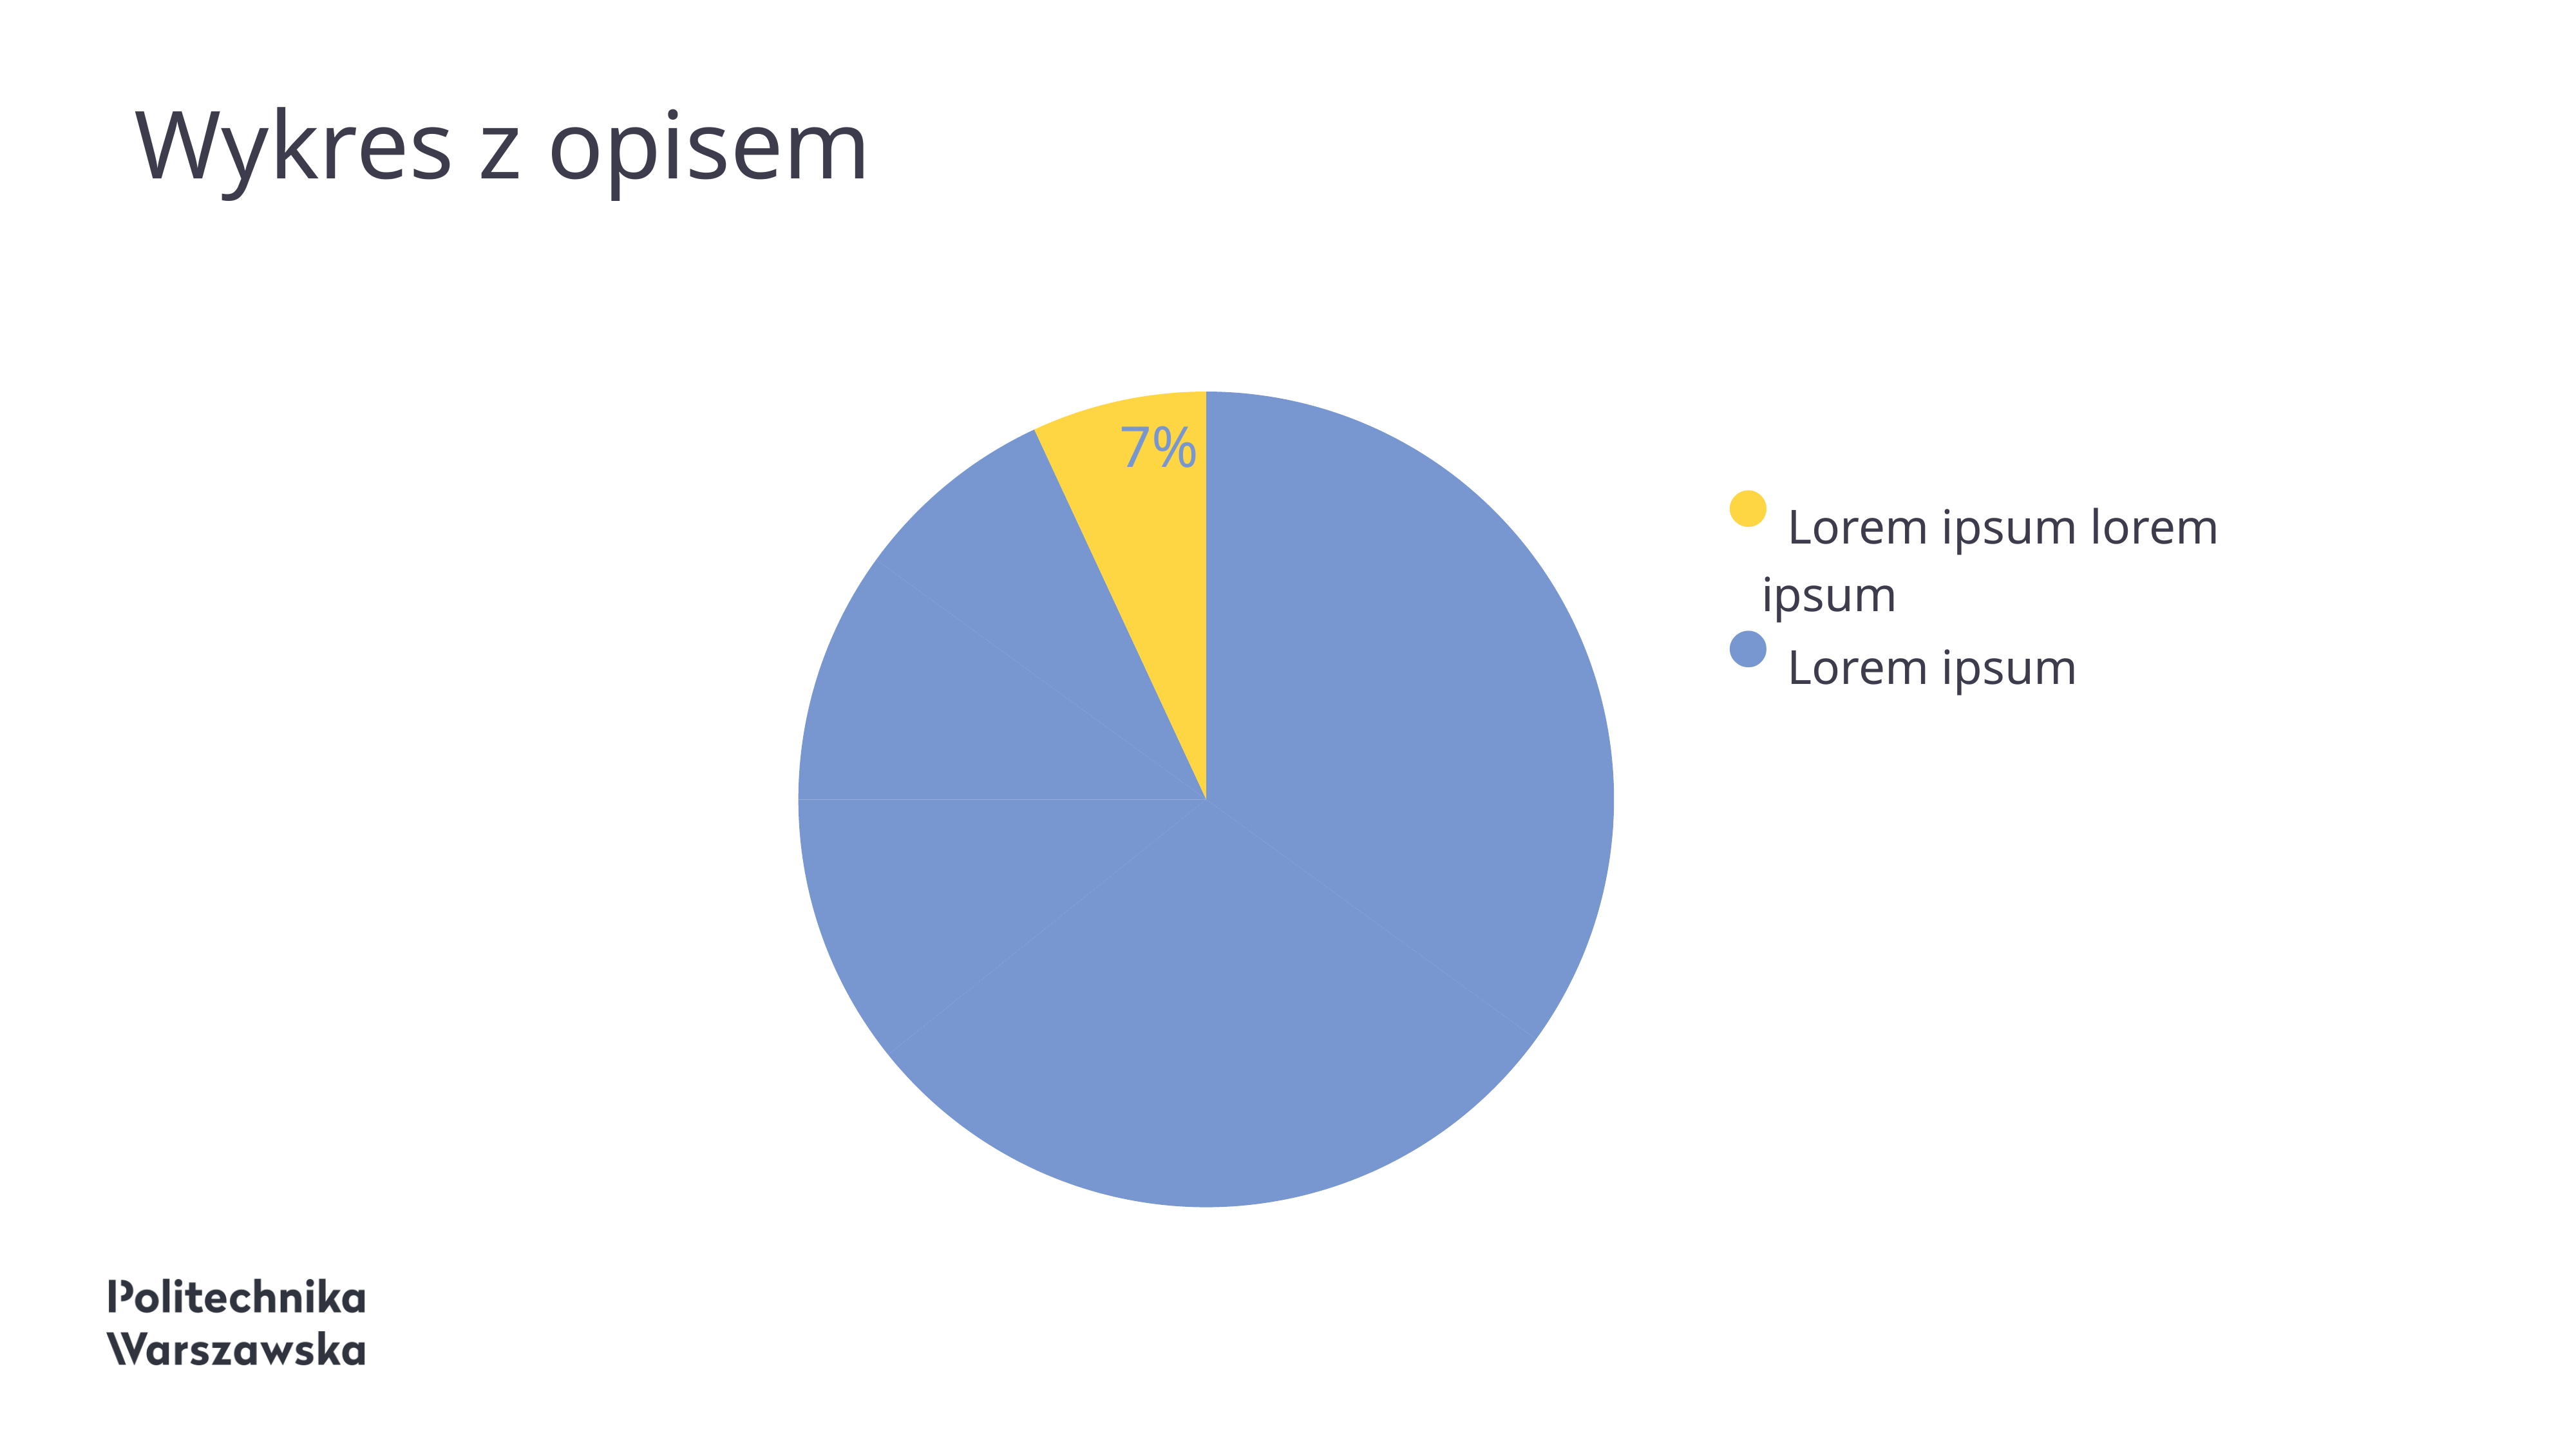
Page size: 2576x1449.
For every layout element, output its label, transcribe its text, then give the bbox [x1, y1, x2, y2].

chart [793, 387, 1620, 1214]
picture [106, 1278, 365, 1366]
list Lorem ipsum lorem ipsum Lorem ipsum [1725, 485, 2351, 1122]
title Wykres z opisem [133, 94, 2279, 339]
